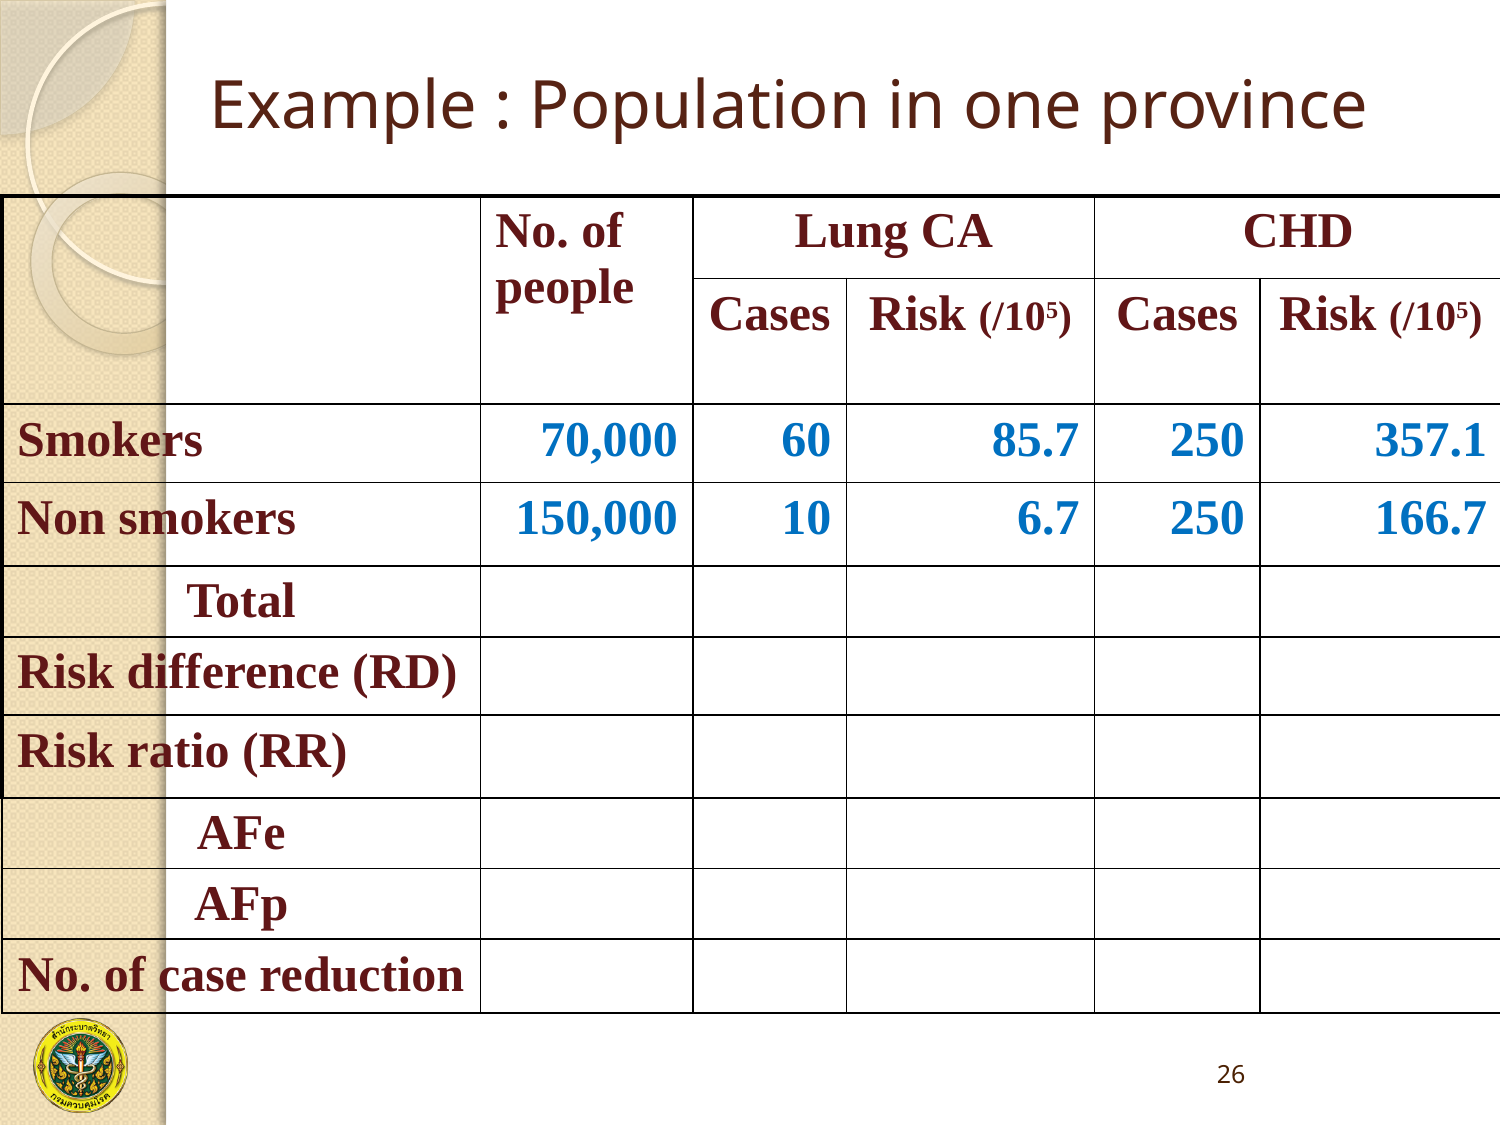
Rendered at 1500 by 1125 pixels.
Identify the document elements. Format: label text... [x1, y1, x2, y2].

table_cell [1095, 567, 1259, 636]
table_cell [847, 567, 1094, 636]
table_cell [1261, 567, 1500, 636]
text_box [525, 857, 703, 918]
table_cell [1095, 638, 1259, 714]
table_cell [481, 638, 692, 714]
table_cell [1261, 716, 1500, 797]
table_cell Smokers [4, 405, 480, 482]
table_cell [694, 940, 846, 1012]
table_cell [694, 716, 846, 797]
table_cell Risk ratio (RR) [4, 716, 480, 797]
table_header No. of people [481, 198, 692, 403]
table_cell Risk (/105) [847, 279, 1094, 403]
table_cell [694, 869, 846, 938]
table_header Lung CA [694, 198, 1094, 278]
table_cell [694, 567, 846, 636]
table_cell 70,000 [481, 405, 692, 482]
table_cell [1261, 799, 1500, 868]
table_cell [1261, 940, 1500, 1012]
table_header CHD [1095, 198, 1500, 278]
table_cell 357.1 [1261, 405, 1500, 482]
table_cell 10 [694, 483, 846, 565]
table_cell AFe [3, 799, 480, 868]
table_cell [1095, 799, 1259, 868]
table_cell No. of case reduction [3, 940, 480, 1012]
table_cell [1095, 869, 1259, 938]
table_cell Cases [694, 279, 846, 403]
table_cell [847, 799, 1094, 868]
table_cell [481, 869, 692, 938]
table_cell [481, 567, 692, 636]
table_cell [1095, 716, 1259, 797]
table_cell 150,000 [481, 483, 692, 565]
table_cell AFp [3, 869, 480, 938]
table_cell Non smokers [4, 483, 480, 565]
table_cell 6.7 [847, 483, 1094, 565]
table_cell [694, 799, 846, 868]
table_cell [1095, 940, 1259, 1012]
title Example : Population in one province [194, 31, 1427, 173]
picture [33, 1018, 128, 1113]
table_cell [694, 638, 846, 714]
slide_number 26 [1074, 1025, 1388, 1100]
table_cell Risk (/105) [1261, 279, 1500, 403]
table_cell [481, 799, 692, 868]
table_cell 250 [1095, 483, 1259, 565]
table_cell Total [4, 567, 480, 636]
table_cell 60 [694, 405, 846, 482]
table_cell [1261, 869, 1500, 938]
table_cell 166.7 [1261, 483, 1500, 565]
table_cell [481, 716, 692, 797]
table_cell [1261, 638, 1500, 714]
table_cell Cases [1095, 279, 1259, 403]
table_cell [847, 869, 1094, 938]
table_cell Risk difference (RD) [4, 638, 480, 714]
table_cell [481, 940, 692, 1012]
table_cell [847, 940, 1094, 1012]
table_cell [847, 638, 1094, 714]
table_header [4, 198, 480, 403]
table_cell 250 [1095, 405, 1259, 482]
table_cell 85.7 [847, 405, 1094, 482]
table_cell [847, 716, 1094, 797]
